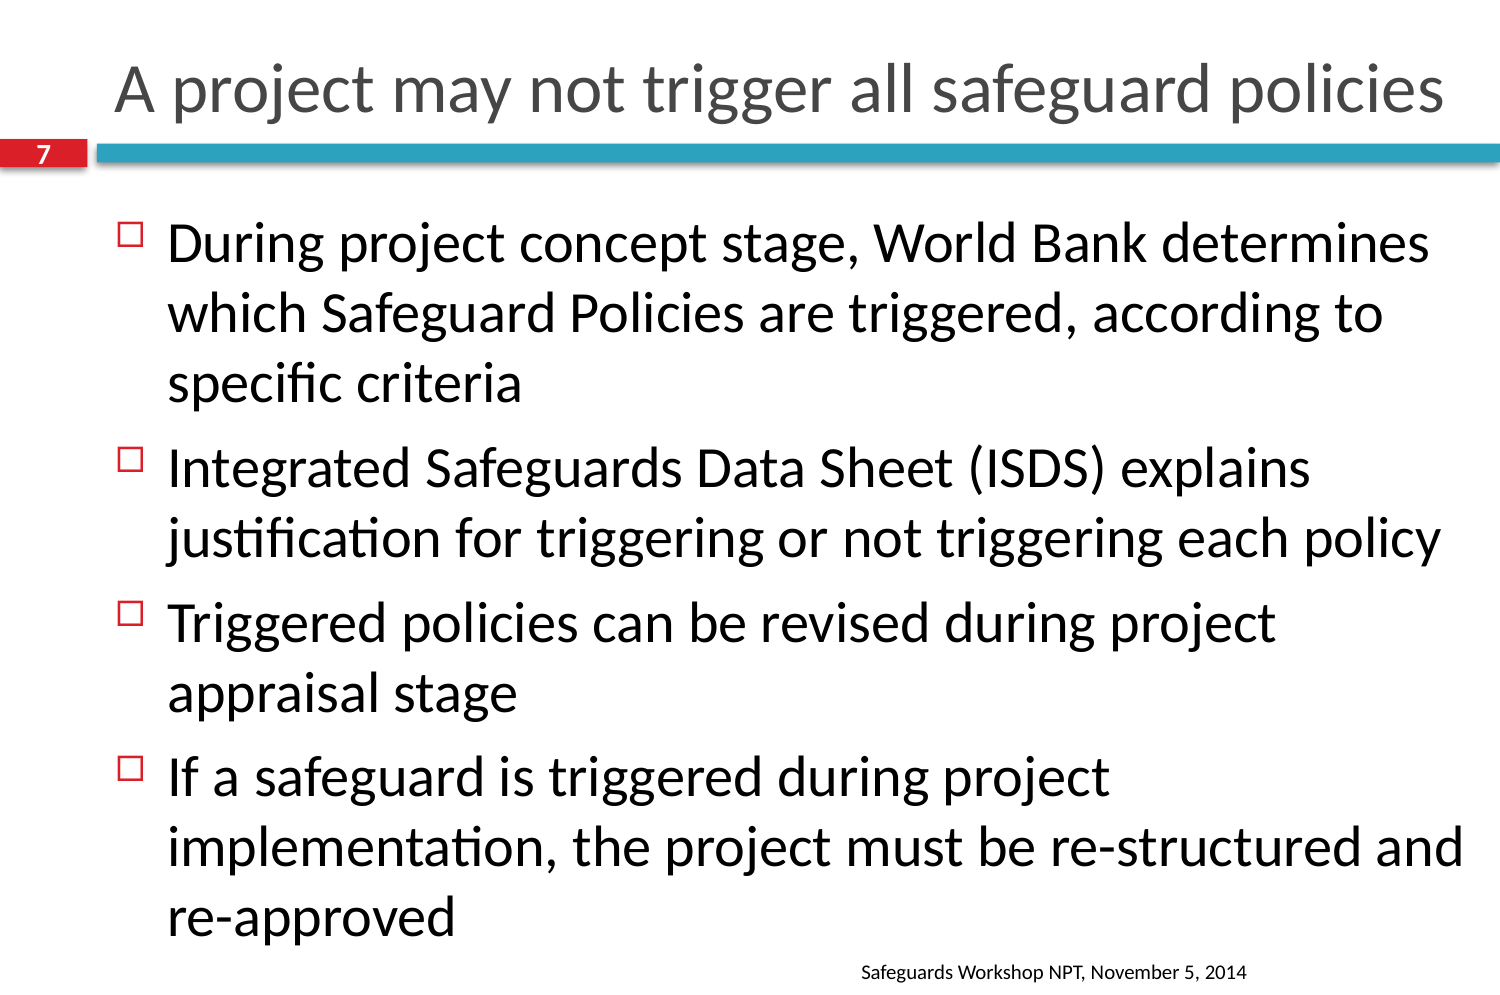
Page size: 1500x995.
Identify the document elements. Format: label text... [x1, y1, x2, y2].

title A project may not trigger all safeguard policies [99, 46, 1500, 135]
slide_number 7 [0, 139, 88, 166]
list During project concept stage, World Bank determines which Safeguard Policies are triggered, according to specific criteria Integrated Safeguards Data Sheet (ISDS) explains justification for triggering or not triggering each policy Triggered policies can be revised during project appraisal stage If a safeguard is triggered during project implementation, the project must be re-structured and re-approved [99, 197, 1500, 910]
